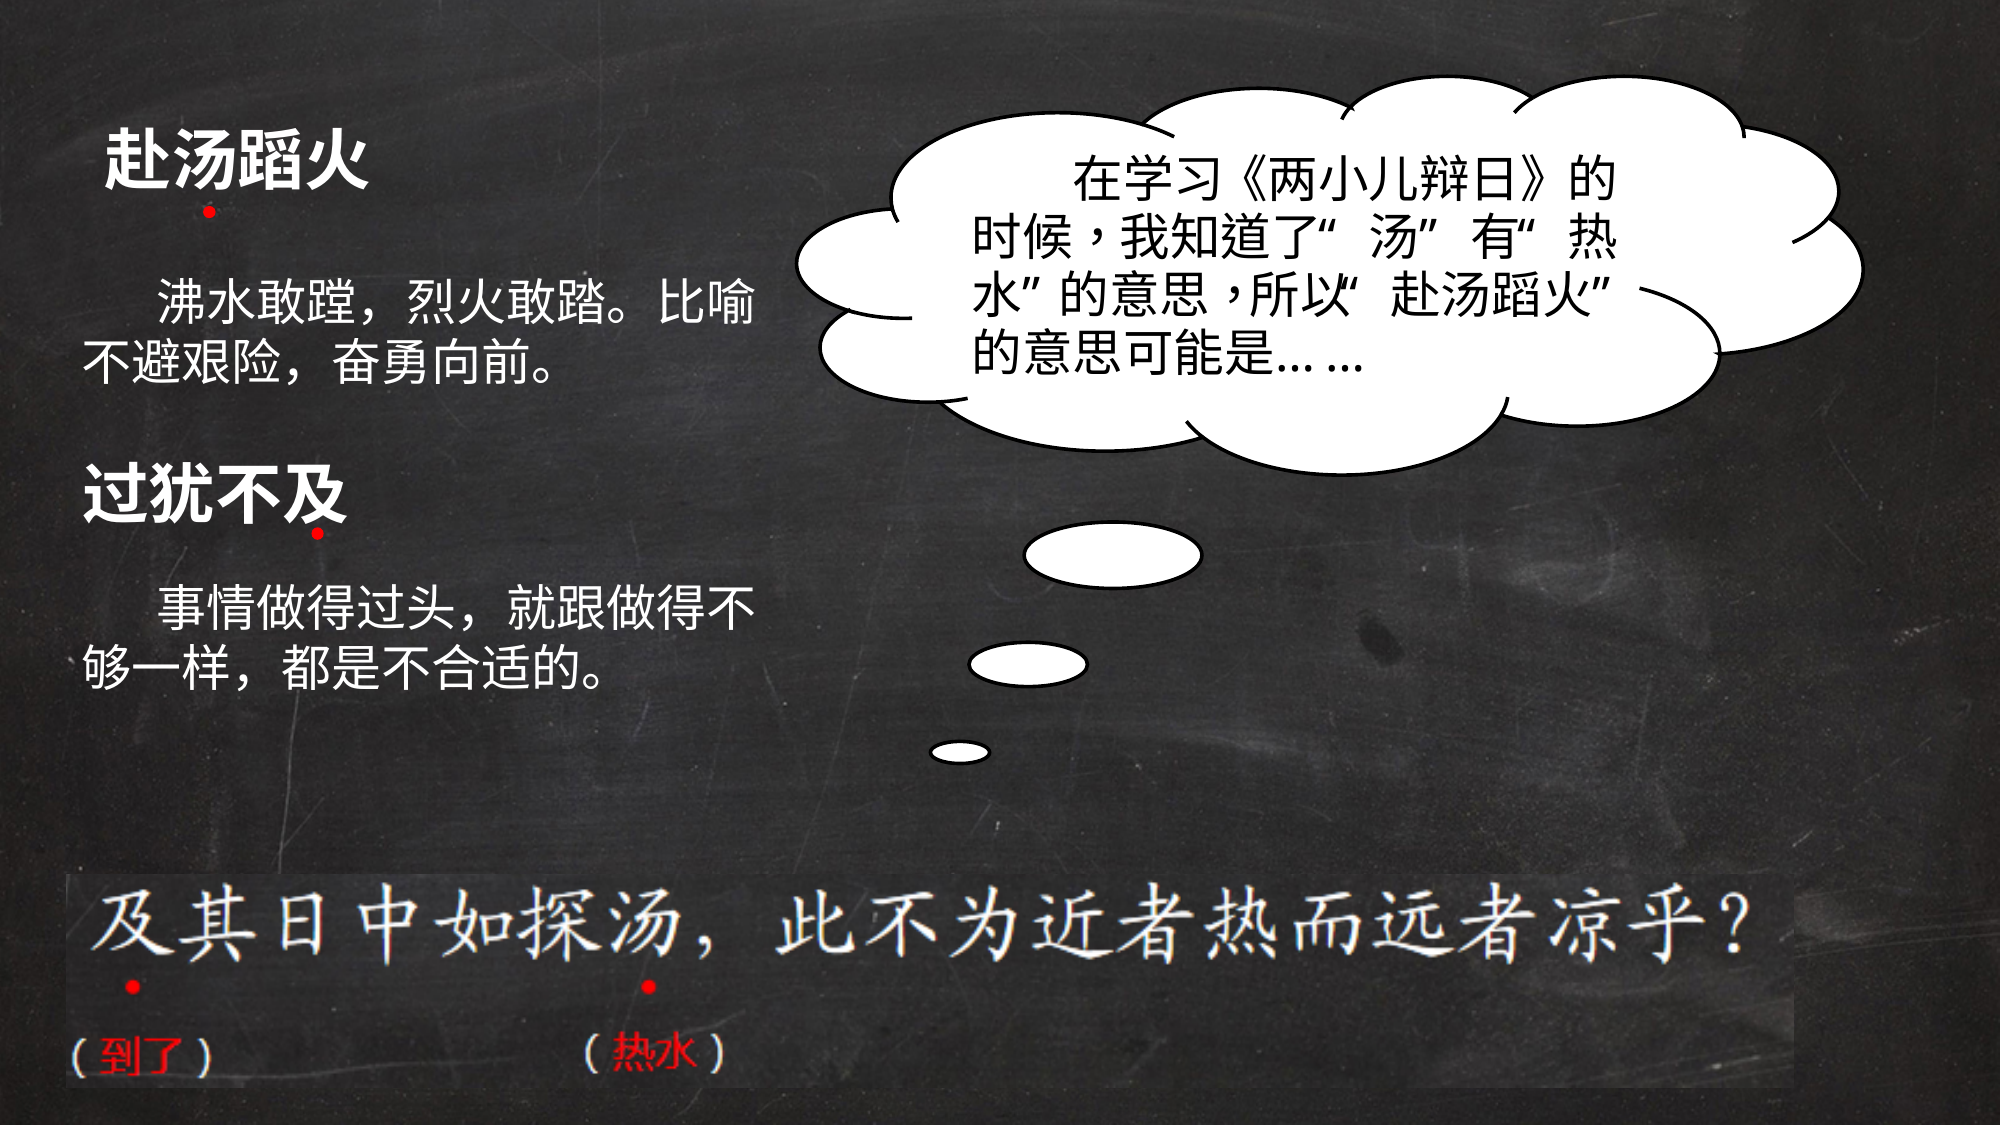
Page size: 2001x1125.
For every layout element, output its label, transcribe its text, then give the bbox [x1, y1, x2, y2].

text_box [203, 205, 216, 219]
text_box 赴汤蹈火 [89, 110, 387, 205]
picture [0, 0, 2000, 1125]
text_box 过犹不及 [67, 443, 365, 539]
text_box 沸水敢蹚，烈火敢踏。比喻不避艰险，奋勇向前。 [66, 262, 794, 398]
text_box 事情做得过头，就跟做得不够一样，都是不合适的。 [66, 568, 794, 704]
text_box [311, 527, 324, 540]
